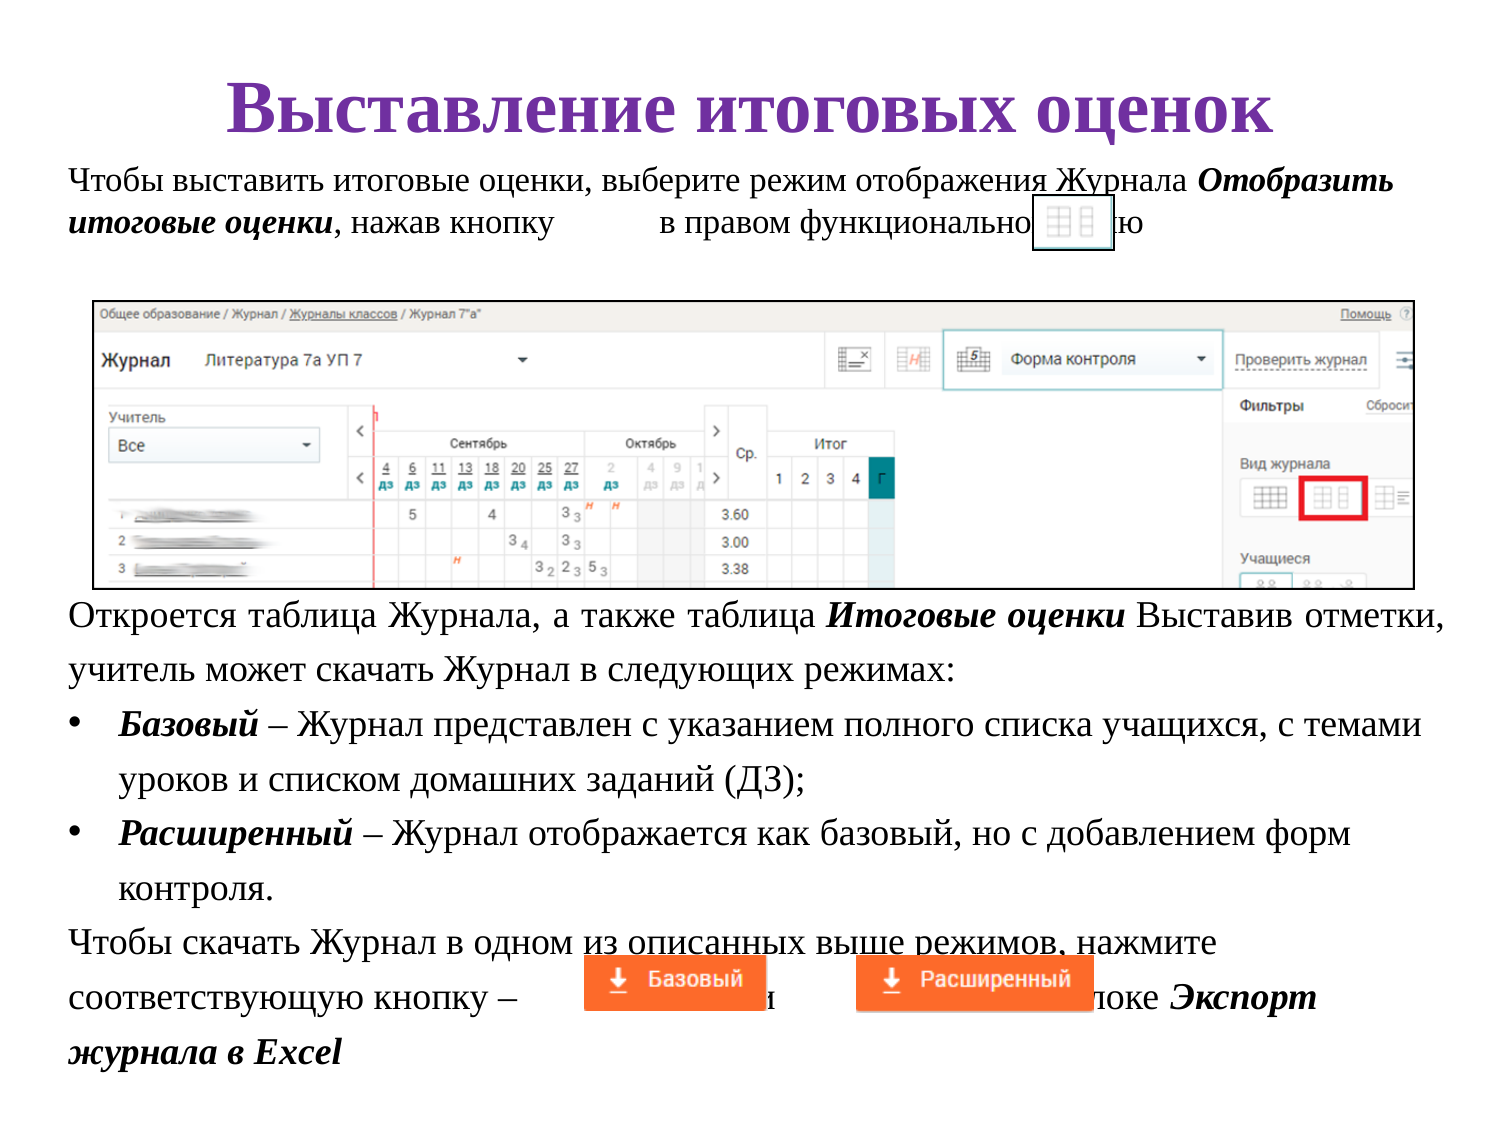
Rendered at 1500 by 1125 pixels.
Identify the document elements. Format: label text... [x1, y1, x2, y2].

picture [91, 300, 1416, 591]
list Чтобы выставить итоговые оценки, выберите режим отображения Журнала Отобразить итоговые оценки, нажав кнопку в правом функциональном меню Откроется таблица Журнала, а также таблица Итоговые оценки Выставив отметки, учитель может скачать Журнал в следующих режимах: Базовый – Журнал представлен с указанием полного списка учащихся, с темами уроков и списком домашних заданий (ДЗ); Расширенный – Журнал отображается как базовый, но с добавлением форм контроля. Чтобы скачать Журнал в одном из описанных выше режимов, нажмите соответствующую кнопку – или – в блоке Экспорт журнала в Excel [53, 149, 1461, 1083]
title Выставление итоговых оценок [75, 45, 1425, 149]
picture [855, 955, 1094, 1013]
picture [584, 955, 768, 1011]
picture [1033, 195, 1114, 250]
